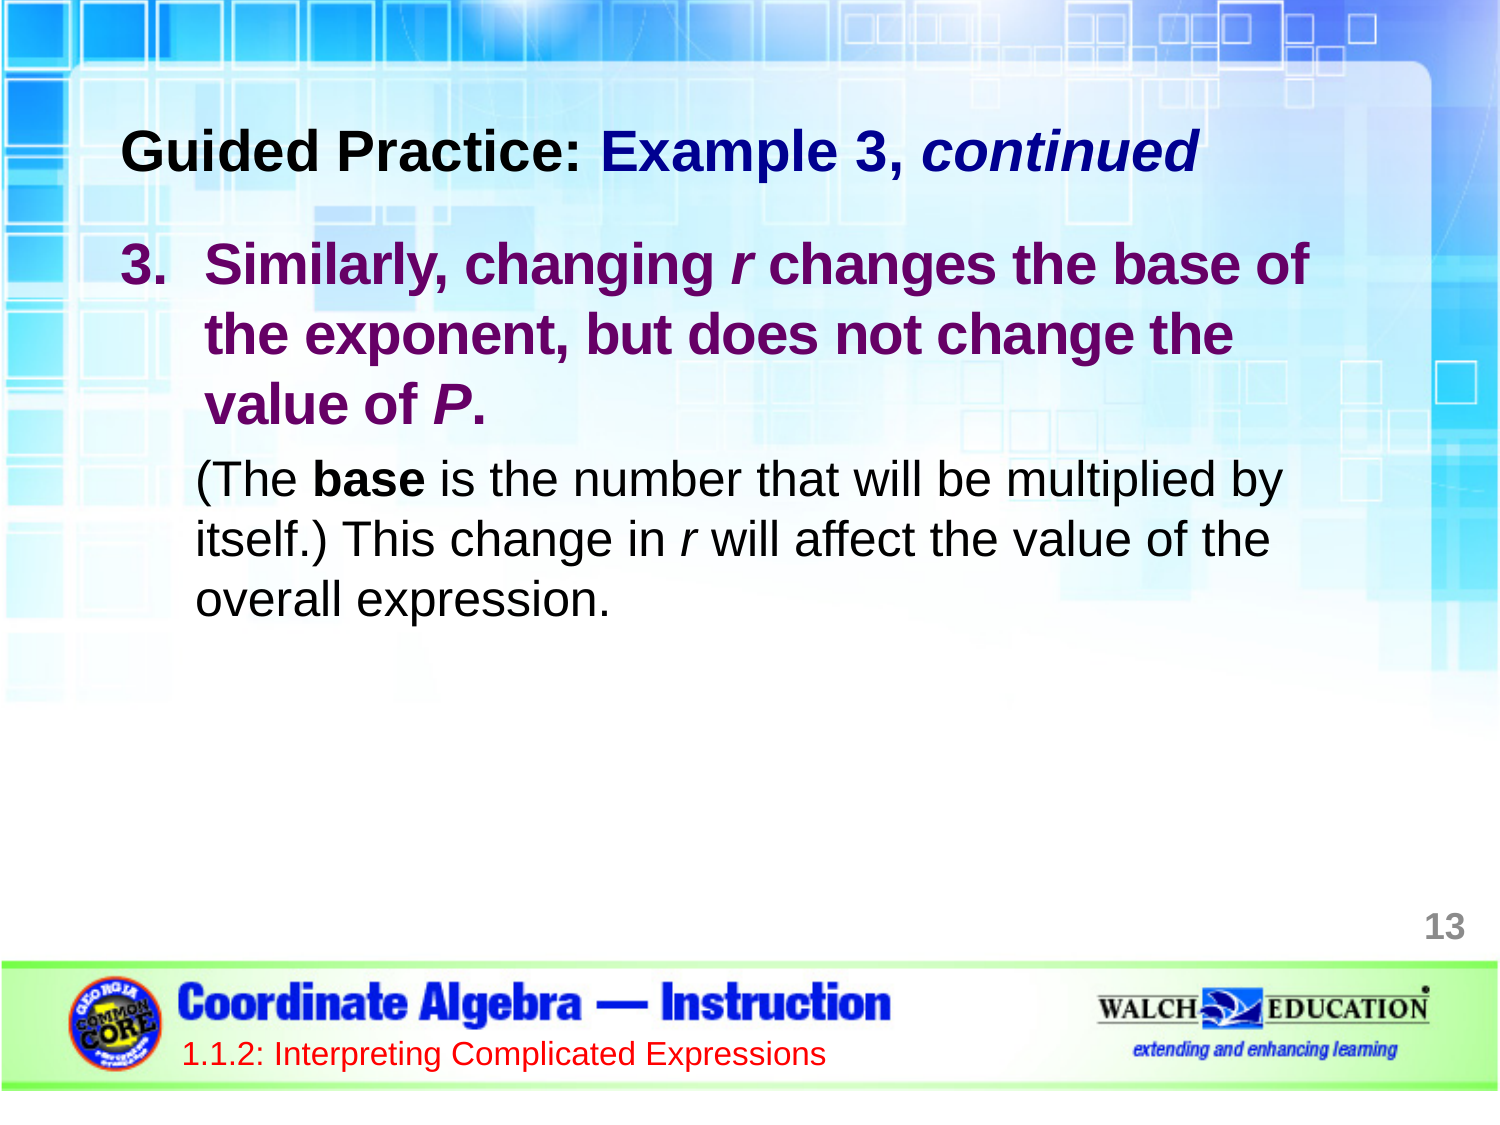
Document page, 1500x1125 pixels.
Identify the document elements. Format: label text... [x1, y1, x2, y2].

subtitle Guided Practice: Example 3, continued Similarly, changing r changes the base of the exponent, but does not change the value of P. (The base is the number that will be multiplied by itself.) This change in r will affect the value of the overall expression. [105, 105, 1394, 925]
picture [1, 0, 1500, 1091]
list 1.1.2: Interpreting Complicated Expressions [166, 1024, 1074, 1069]
slide_number 13 [1361, 901, 1481, 949]
